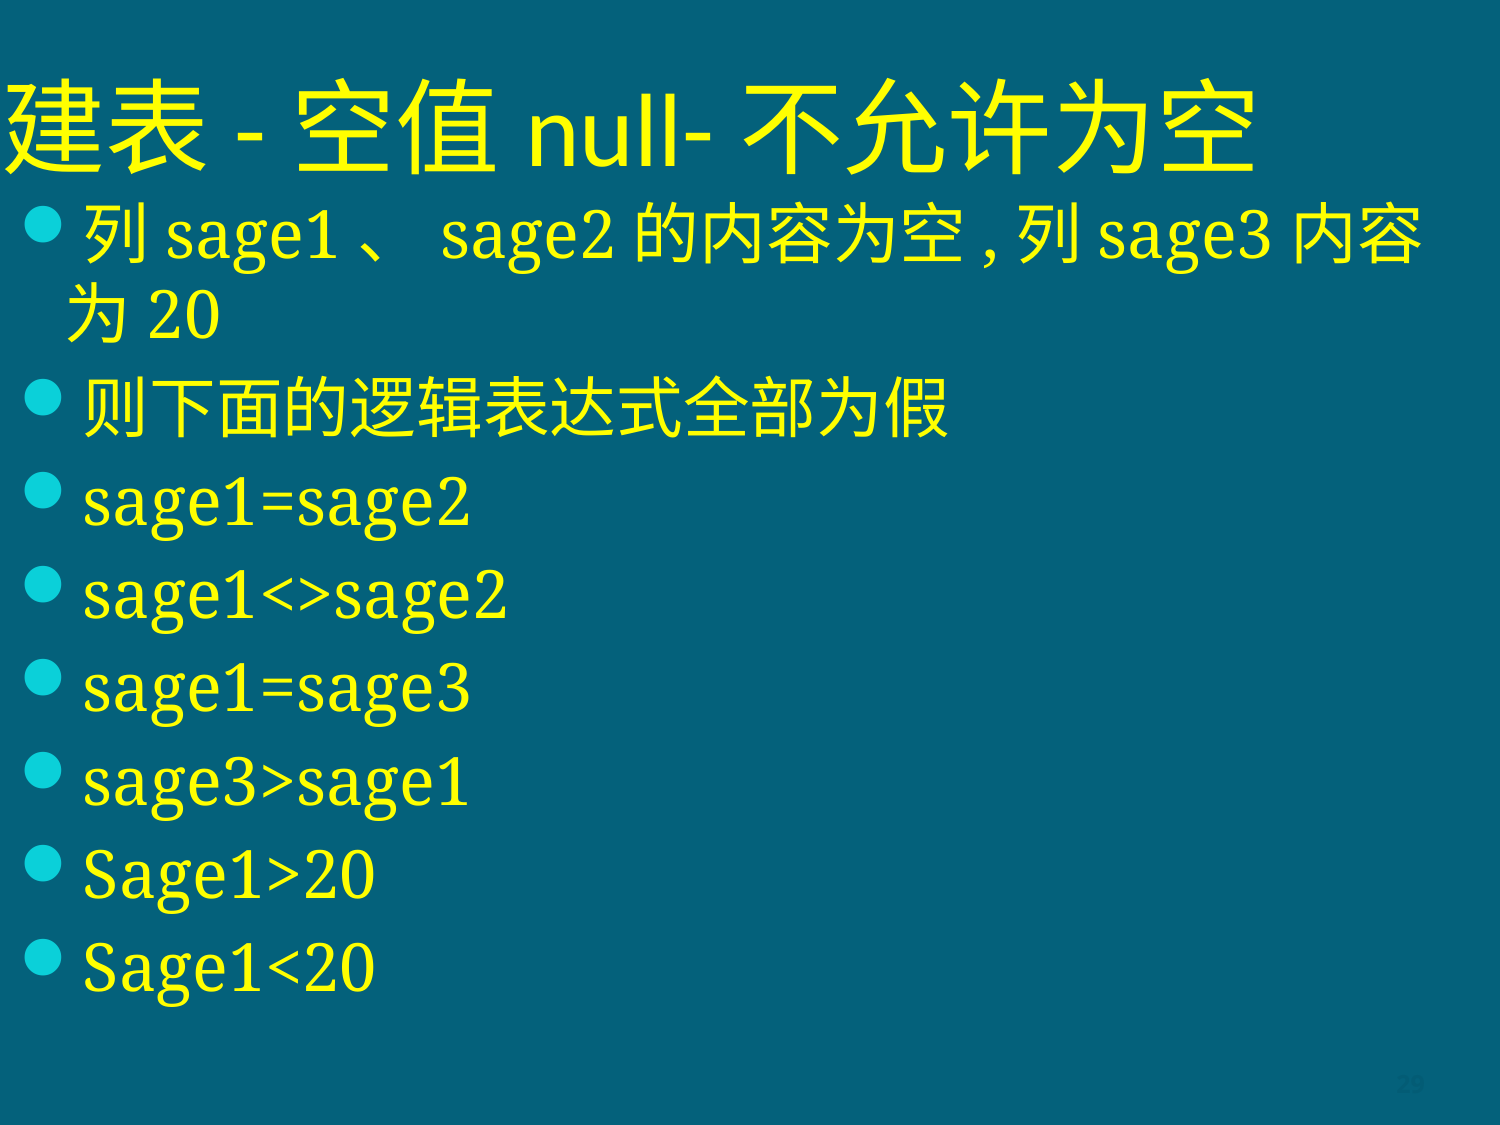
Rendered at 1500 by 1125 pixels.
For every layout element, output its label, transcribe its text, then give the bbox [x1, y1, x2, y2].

list 列sage1、sage2的内容为空,列sage3内容为20 则下面的逻辑表达式全部为假 sage1=sage2 sage1<>sage2 sage1=sage3 sage3>sage1 Sage1>20 Sage1<20 [4, 184, 1500, 1125]
title 建表-空值null-不允许为空 [0, 0, 1500, 188]
